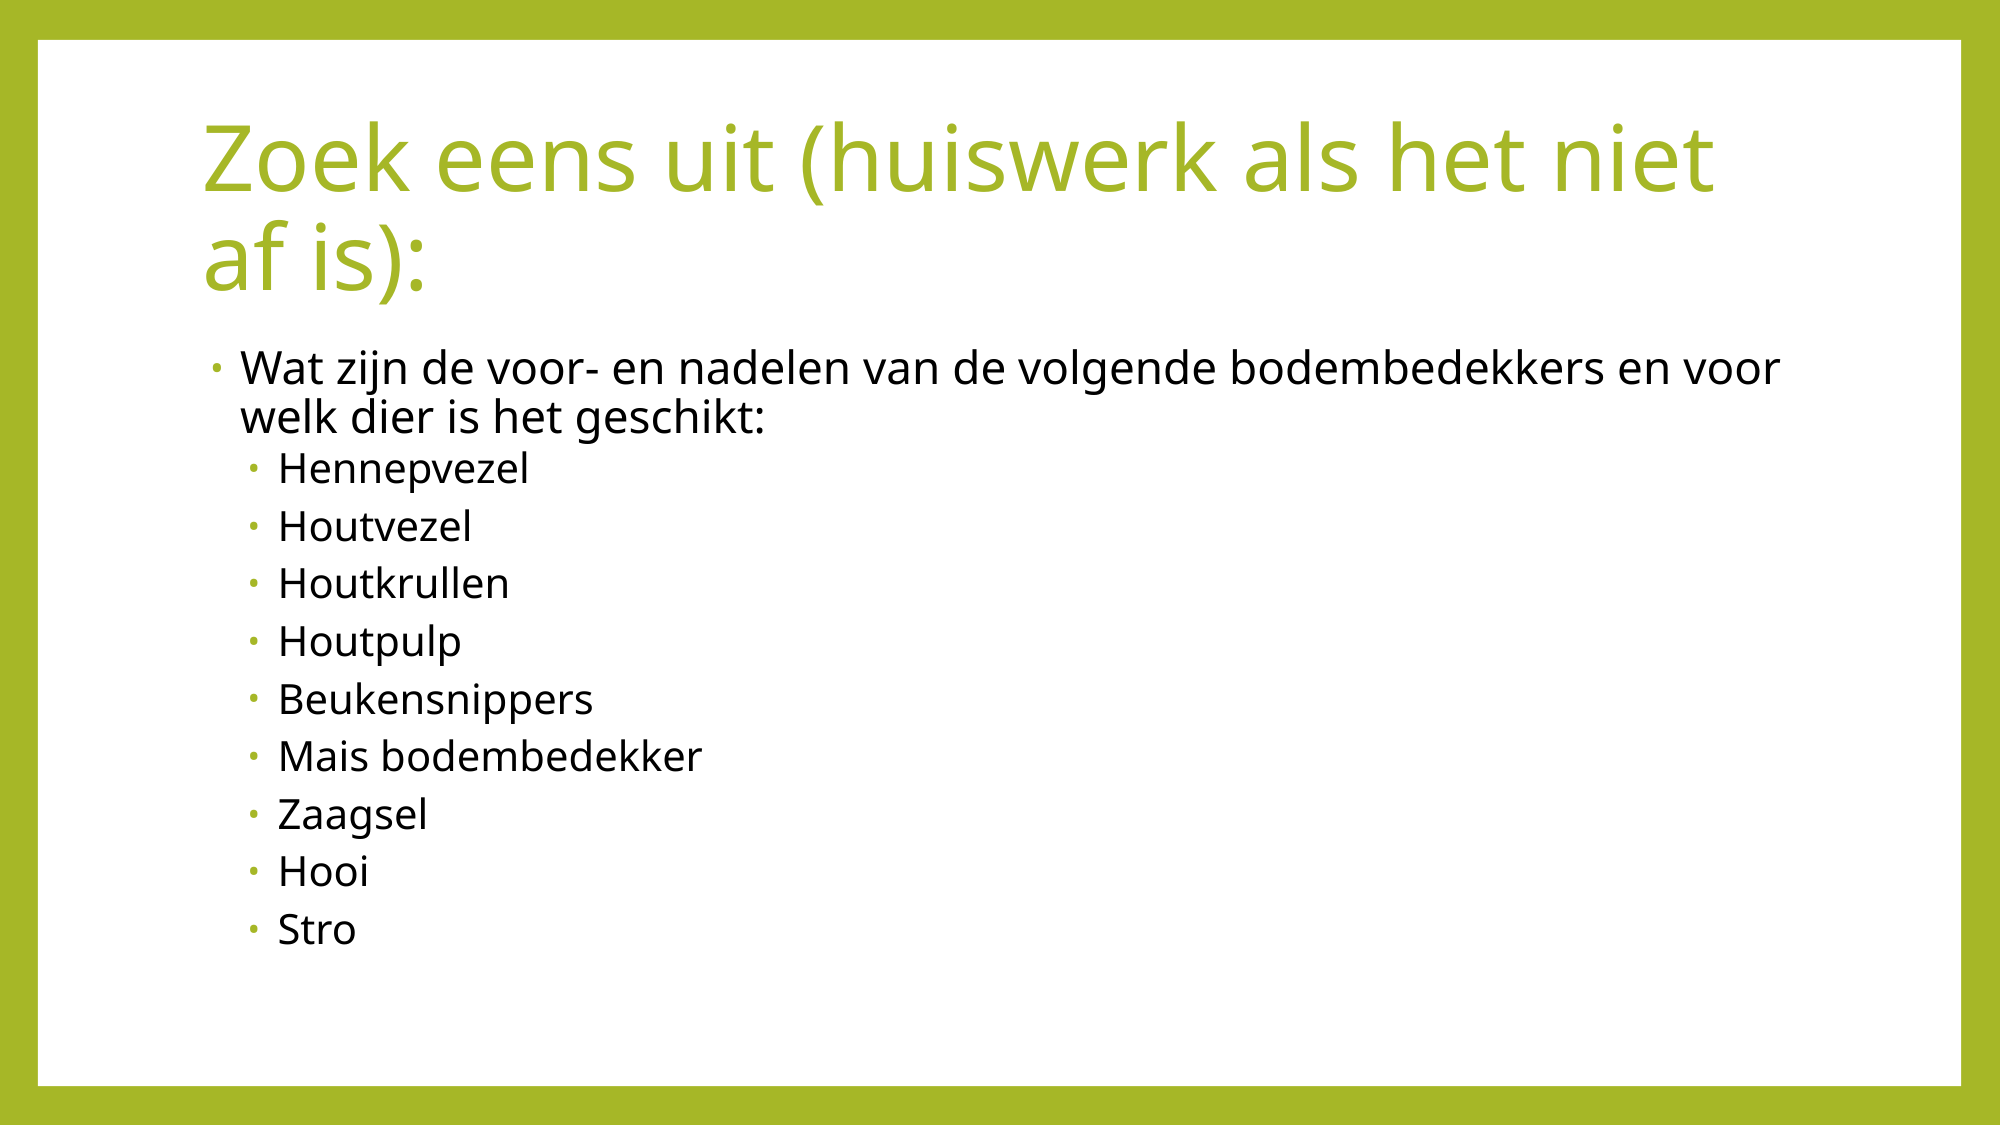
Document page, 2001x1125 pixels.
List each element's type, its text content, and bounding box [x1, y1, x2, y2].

list Wat zijn de voor- en nadelen van de volgende bodembedekkers en voor welk dier is het geschikt: Hennepvezel Houtvezel Houtkrullen Houtpulp Beukensnippers Mais bodembedekker Zaagsel Hooi Stro [187, 337, 1808, 1000]
title Zoek eens uit (huiswerk als het niet af is): [187, 99, 1808, 323]
